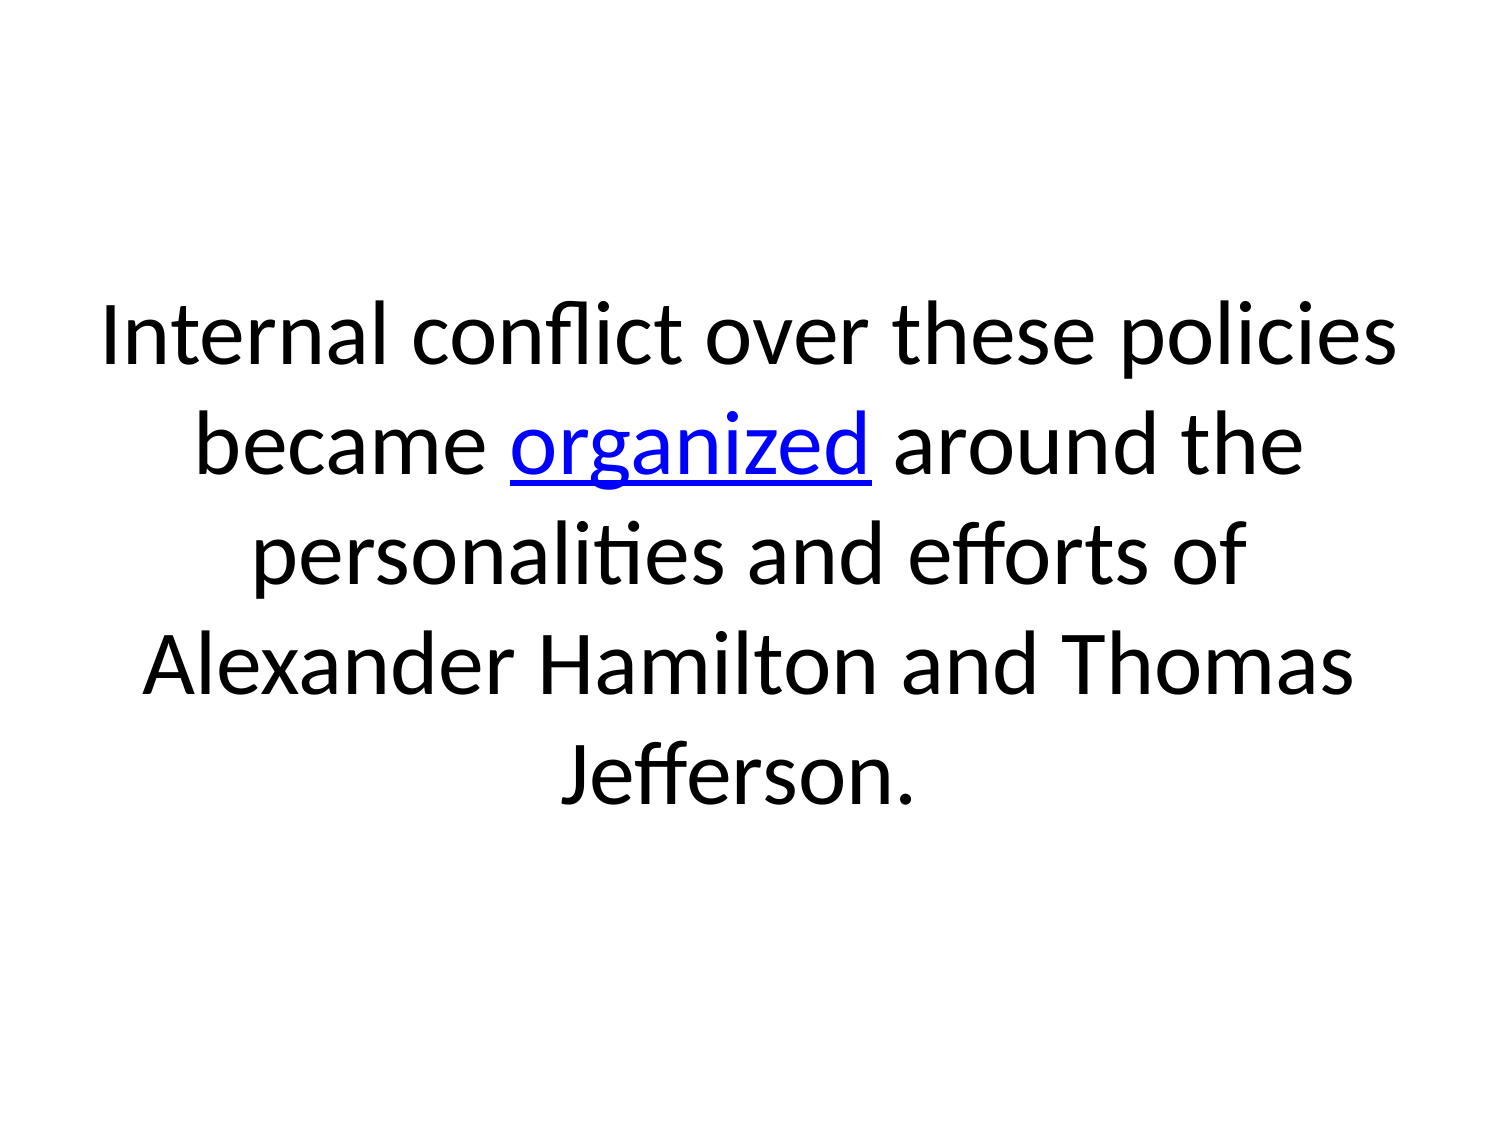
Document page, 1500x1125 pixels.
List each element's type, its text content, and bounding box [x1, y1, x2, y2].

title Internal conflict over these policies became organized around the personalities and efforts of Alexander Hamilton and Thomas Jefferson. [74, 44, 1426, 1051]
